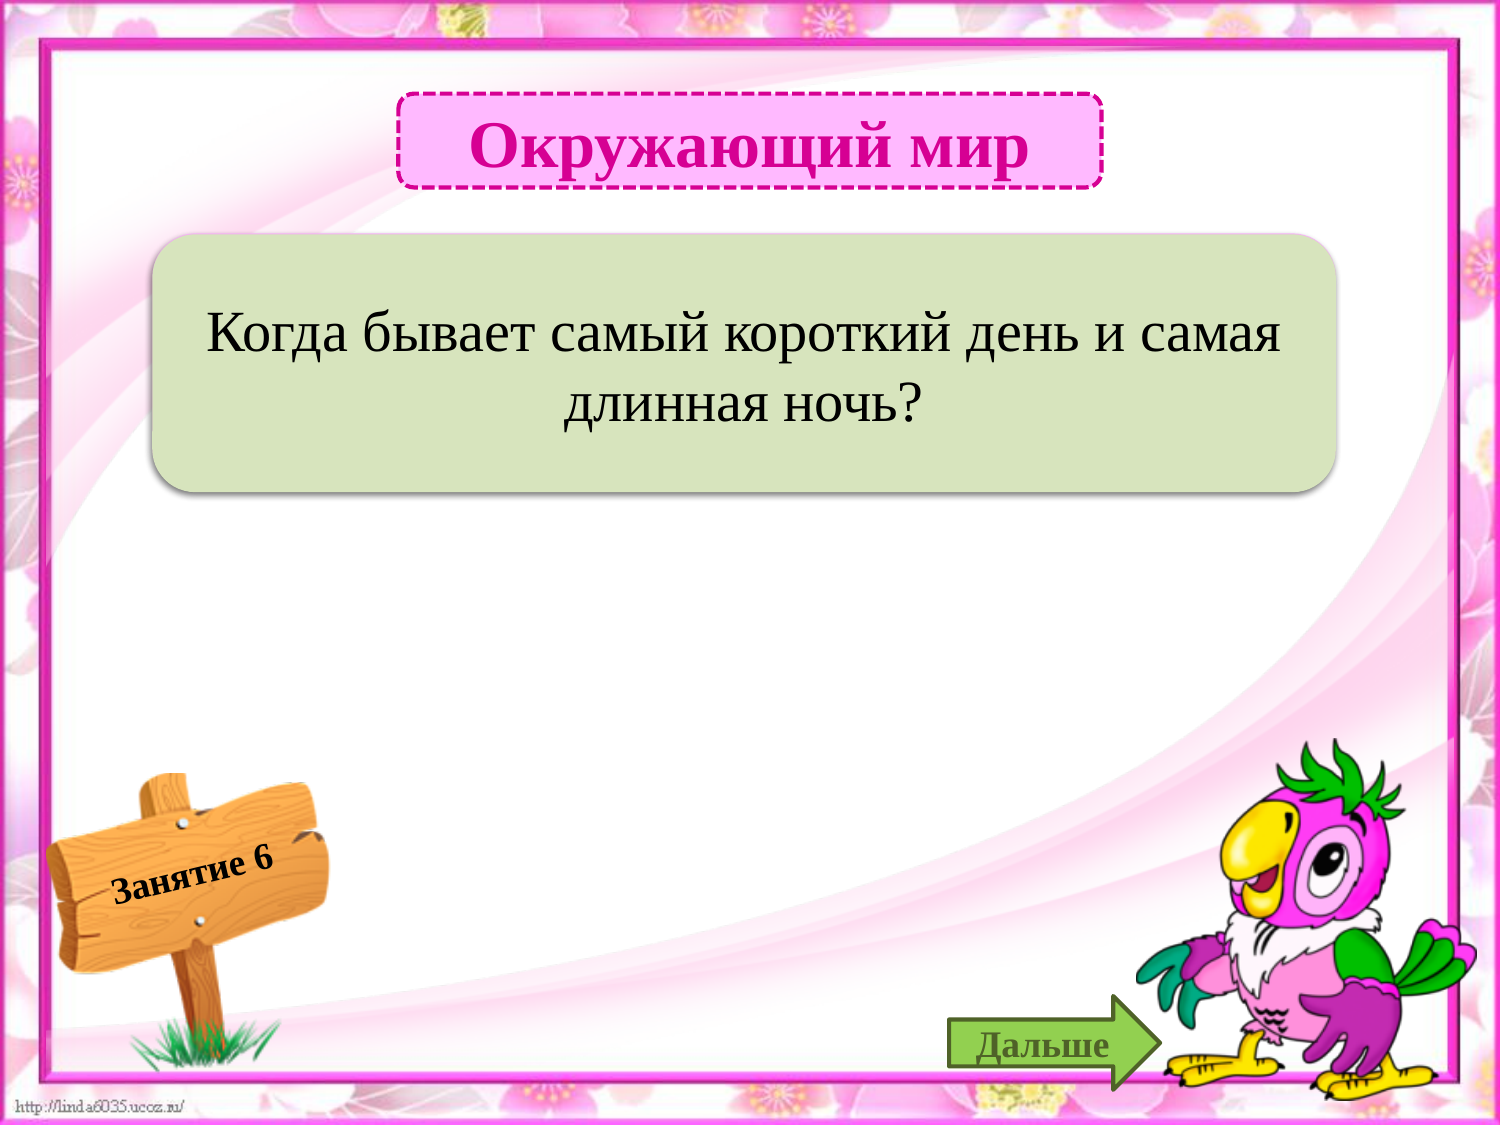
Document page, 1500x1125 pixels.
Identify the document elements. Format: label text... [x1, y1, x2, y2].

text_box [150, 232, 1338, 495]
picture [0, 0, 1500, 1125]
text_box Окружающий мир [396, 91, 1104, 190]
text_box Дальше [947, 994, 1163, 1092]
